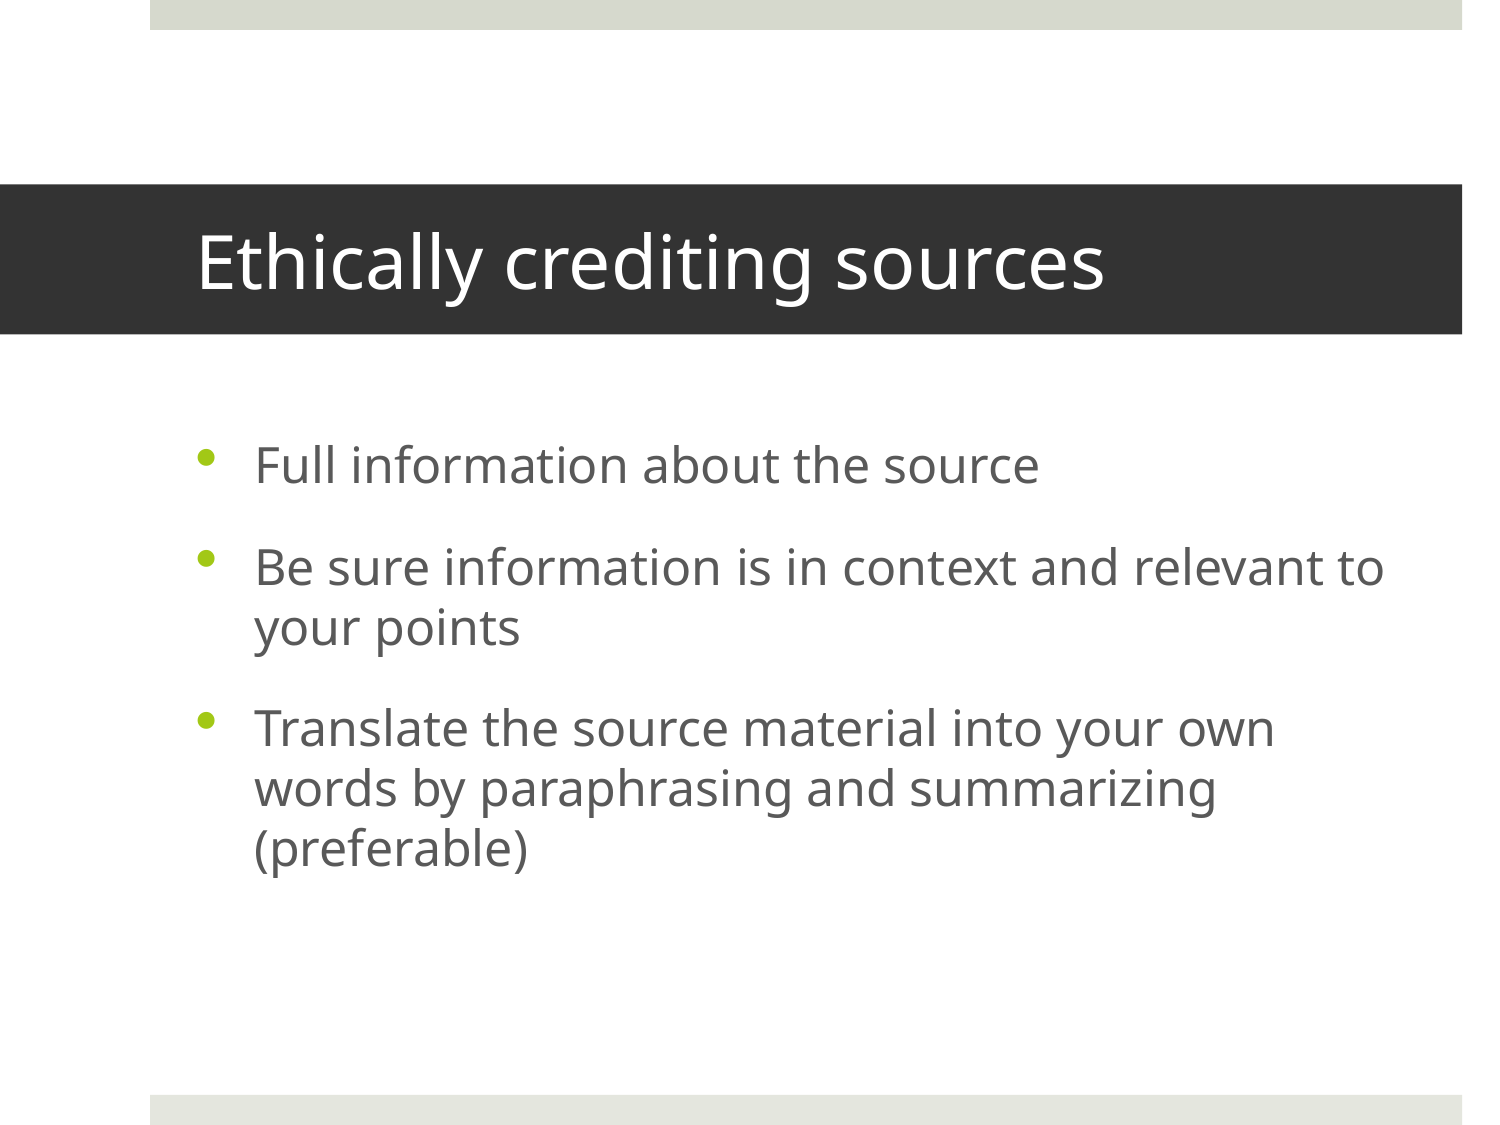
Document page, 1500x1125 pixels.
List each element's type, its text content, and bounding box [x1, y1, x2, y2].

list Full information about the source Be sure information is in context and relevant to your points Translate the source material into your own words by paraphrasing and summarizing (preferable) [182, 425, 1432, 1028]
title Ethically crediting sources [0, 184, 1463, 335]
